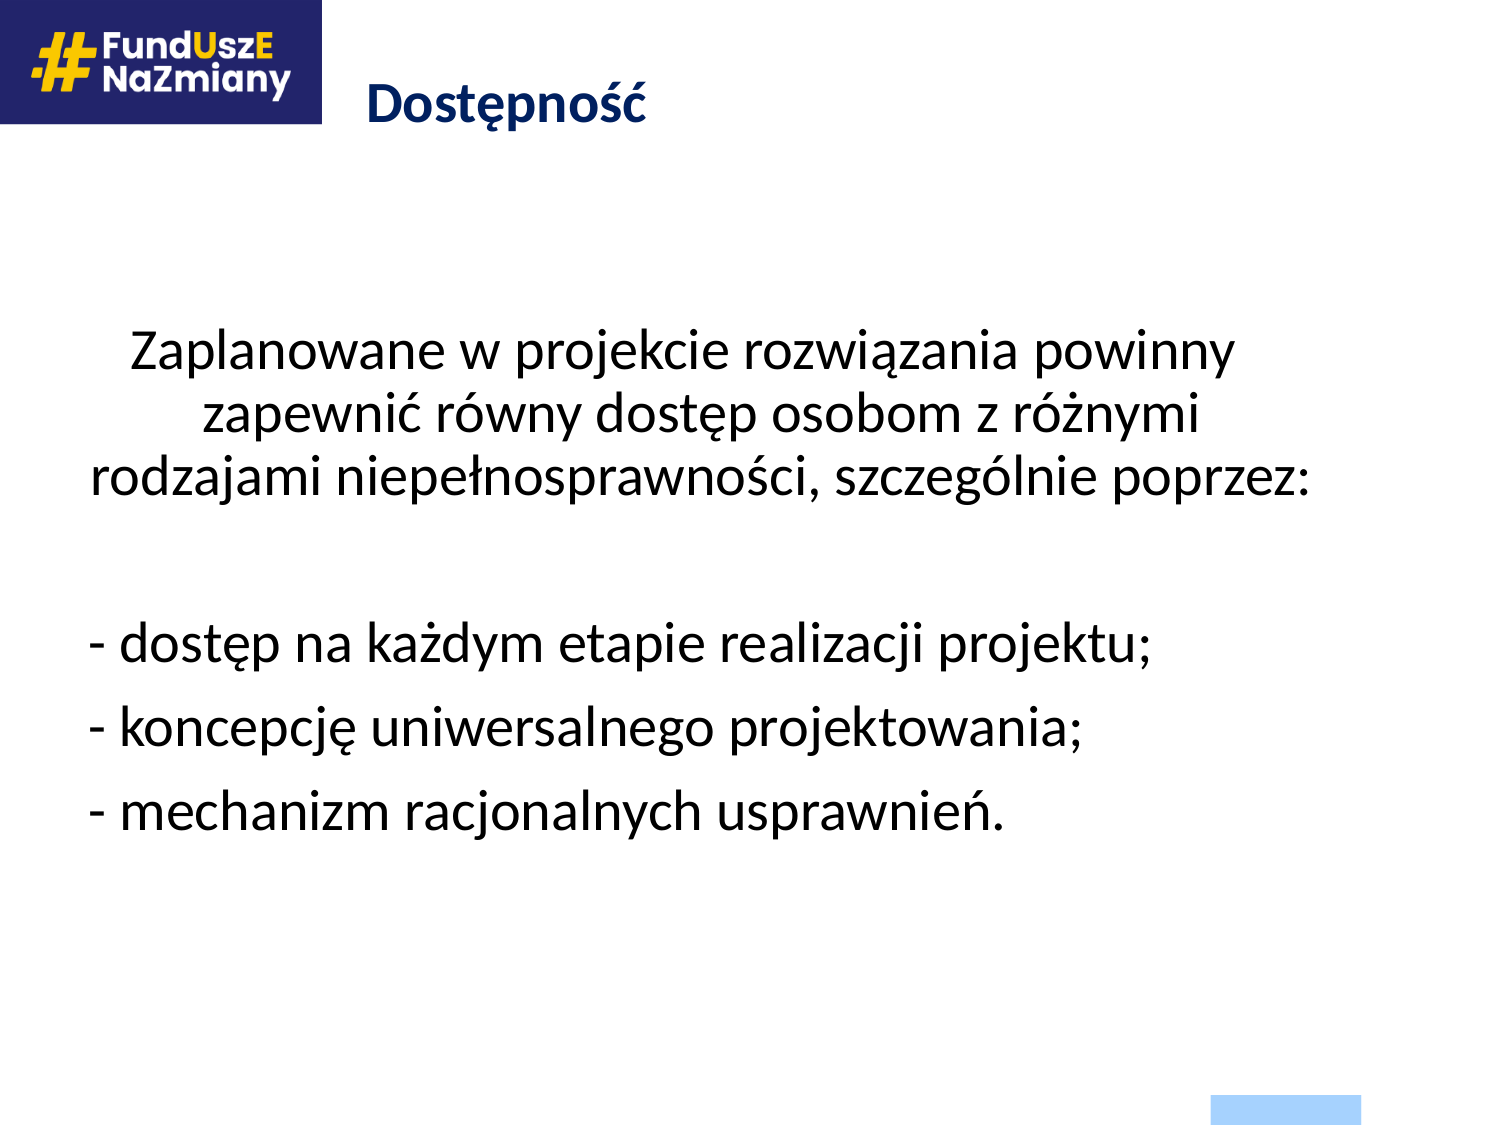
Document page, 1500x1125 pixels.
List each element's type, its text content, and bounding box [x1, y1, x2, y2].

list Zaplanowane w projekcie rozwiązania powinny zapewnić równy dostęp osobom z różnymi rodzajami niepełnosprawności, szczególnie poprzez: - dostęp na każdym etapie realizacji projektu; - koncepcję uniwersalnego projektowania; - mechanizm racjonalnych usprawnień. [35, 311, 1330, 1022]
title Dostępność [351, 55, 1015, 152]
picture [0, 0, 1500, 1125]
